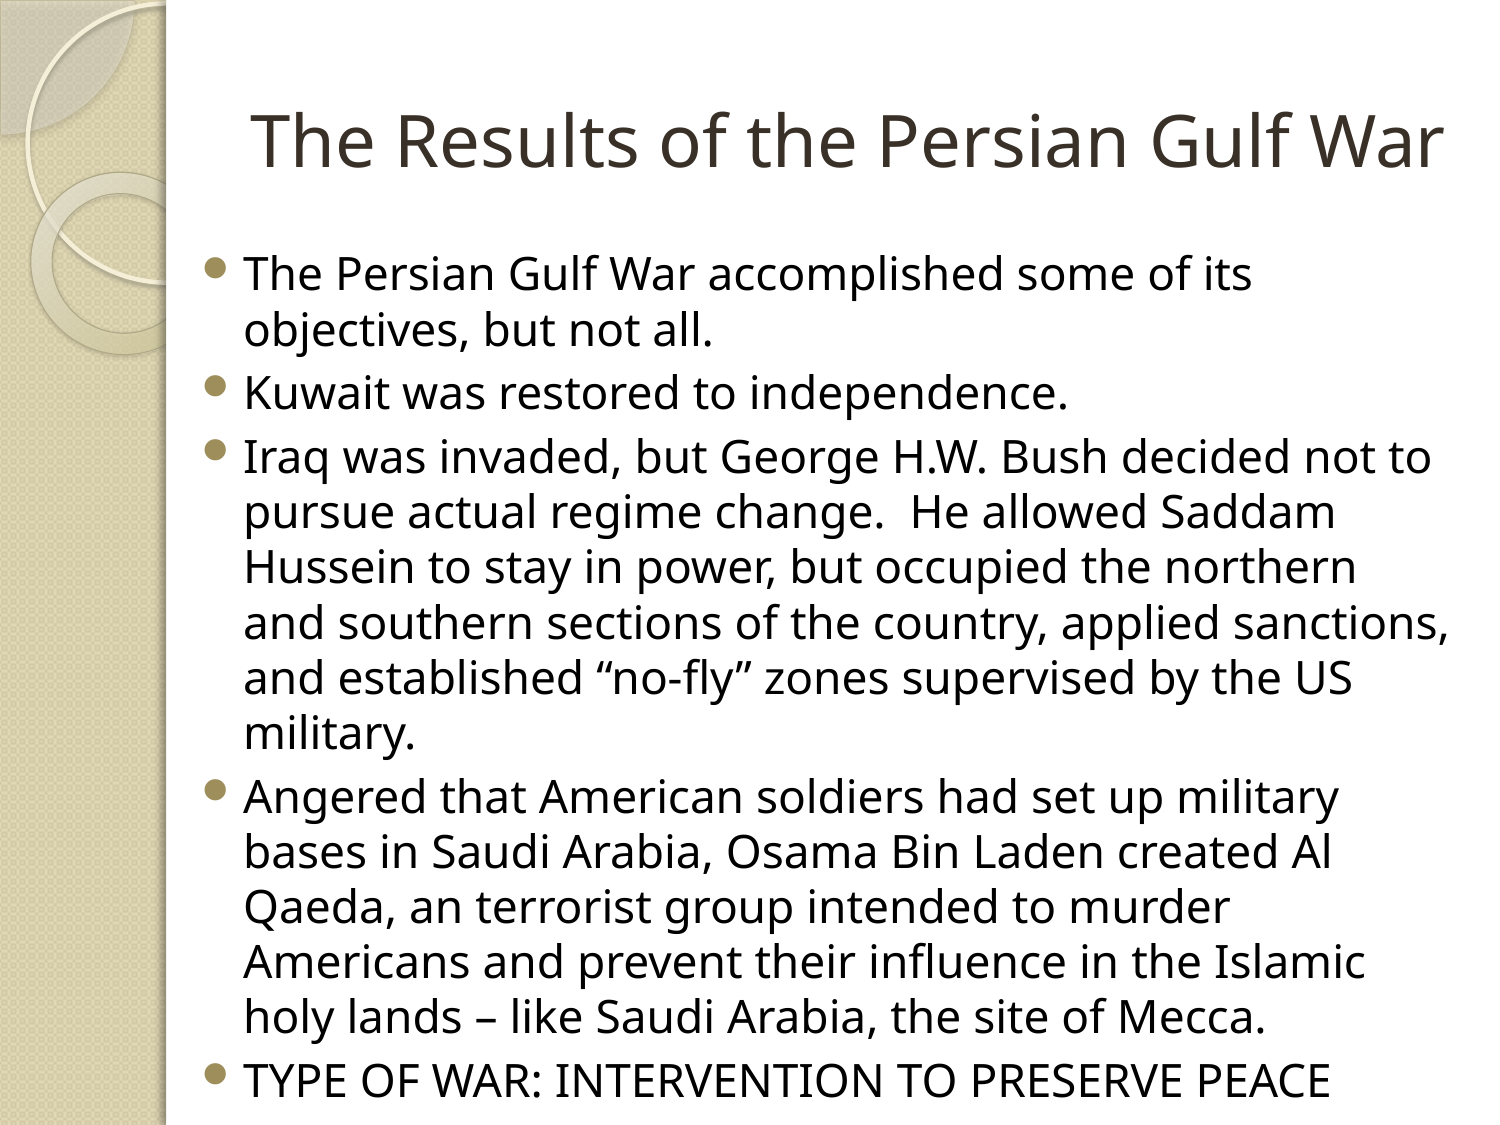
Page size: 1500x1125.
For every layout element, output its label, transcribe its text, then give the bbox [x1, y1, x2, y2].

list The Persian Gulf War accomplished some of its objectives, but not all. Kuwait was restored to independence. Iraq was invaded, but George H.W. Bush decided not to pursue actual regime change. He allowed Saddam Hussein to stay in power, but occupied the northern and southern sections of the country, applied sanctions, and established “no-fly” zones supervised by the US military. Angered that American soldiers had set up military bases in Saudi Arabia, Osama Bin Laden created Al Qaeda, an terrorist group intended to murder Americans and prevent their influence in the Islamic holy lands – like Saudi Arabia, the site of Mecca. TYPE OF WAR: INTERVENTION TO PRESERVE PEACE [174, 237, 1466, 1125]
title The Results of the Persian Gulf War [235, 45, 1466, 233]
